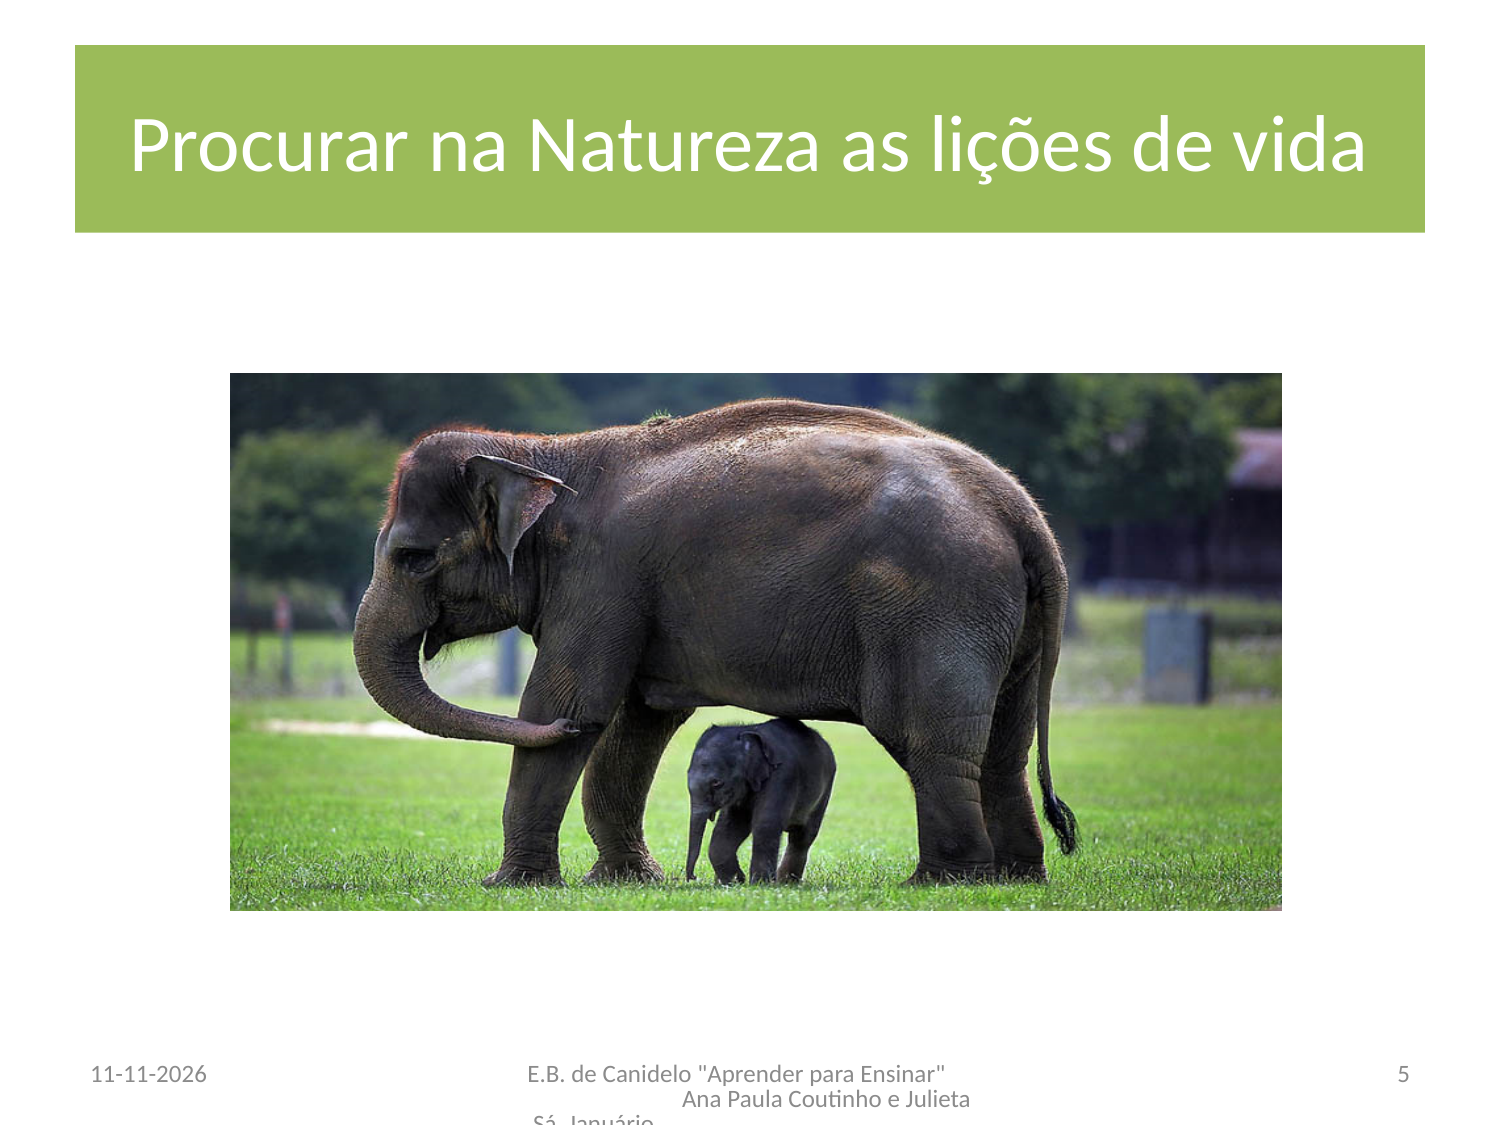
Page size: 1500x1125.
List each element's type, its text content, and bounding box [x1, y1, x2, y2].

footer E.B. de Canidelo "Aprender para Ensinar" Ana Paula Coutinho e Julieta Sá Januário [512, 1042, 988, 1103]
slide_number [75, 1042, 425, 1103]
slide_number 5 [1074, 1042, 1425, 1103]
title Procurar na Natureza as lições de vida [75, 45, 1425, 233]
picture [229, 373, 1282, 912]
